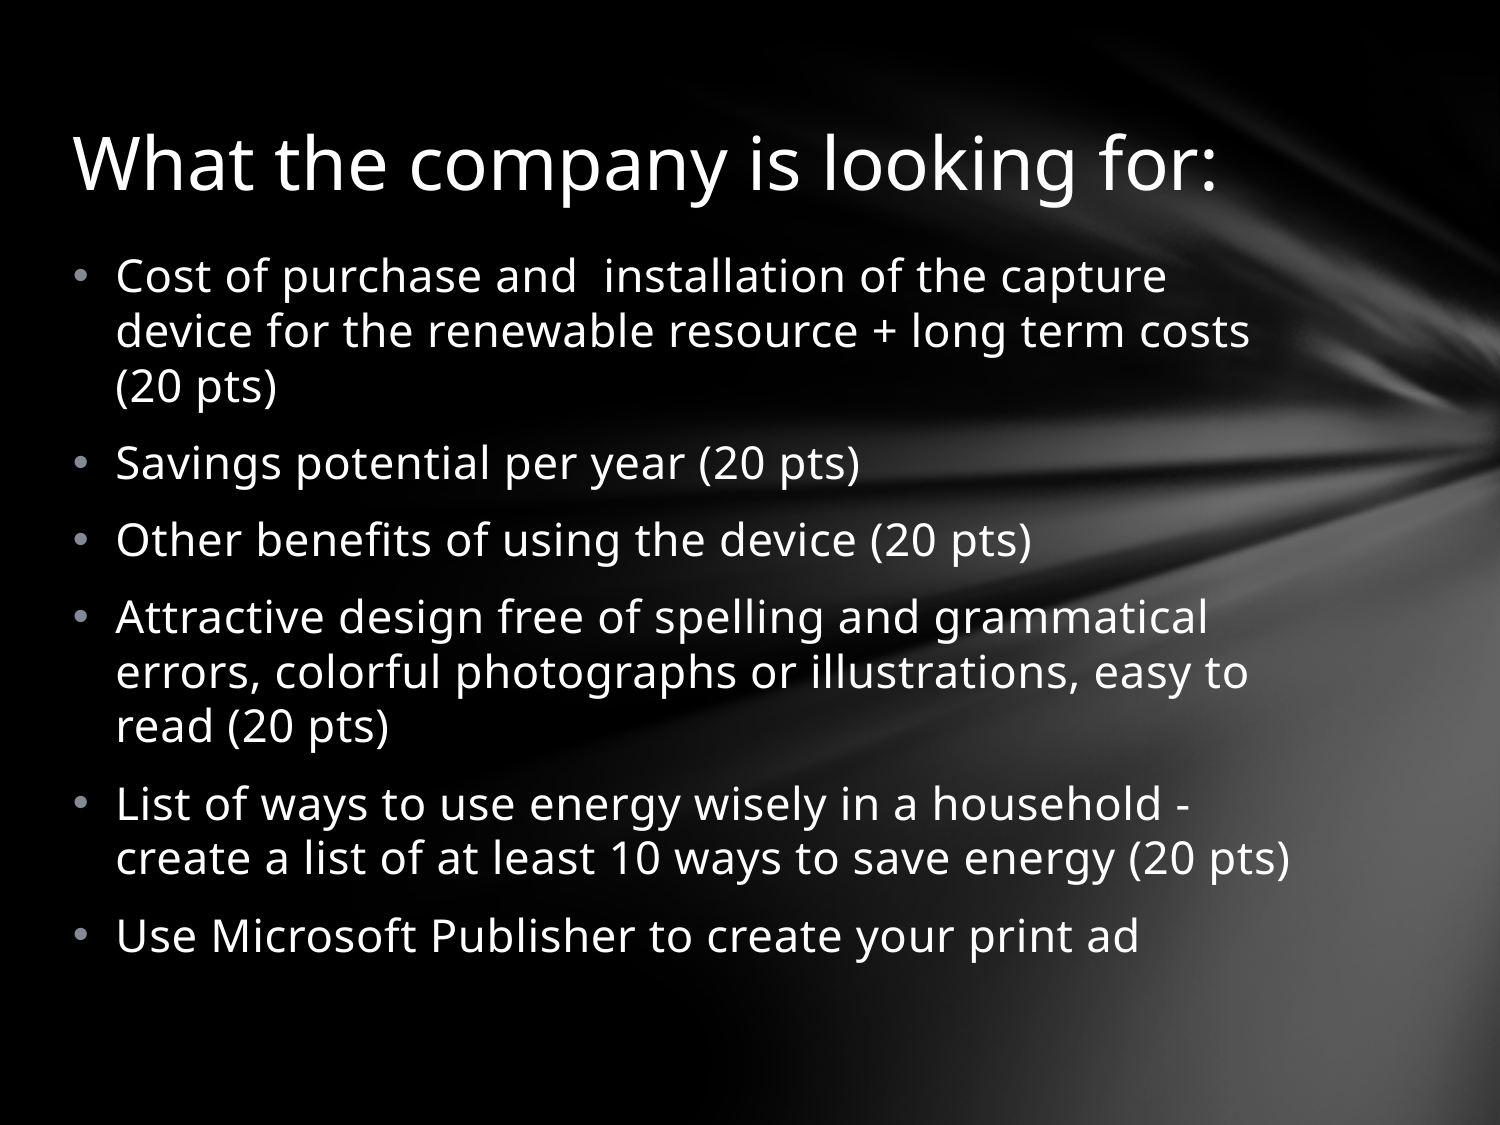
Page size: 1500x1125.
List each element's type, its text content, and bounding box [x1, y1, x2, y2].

title What the company is looking for: [57, 37, 1318, 213]
list Cost of purchase and installation of the capture device for the renewable resource + long term costs (20 pts) Savings potential per year (20 pts) Other benefits of using the device (20 pts) Attractive design free of spelling and grammatical errors, colorful photographs or illustrations, easy to read (20 pts) List of ways to use energy wisely in a household - create a list of at least 10 ways to save energy (20 pts) Use Microsoft Publisher to create your print ad [57, 239, 1318, 1015]
